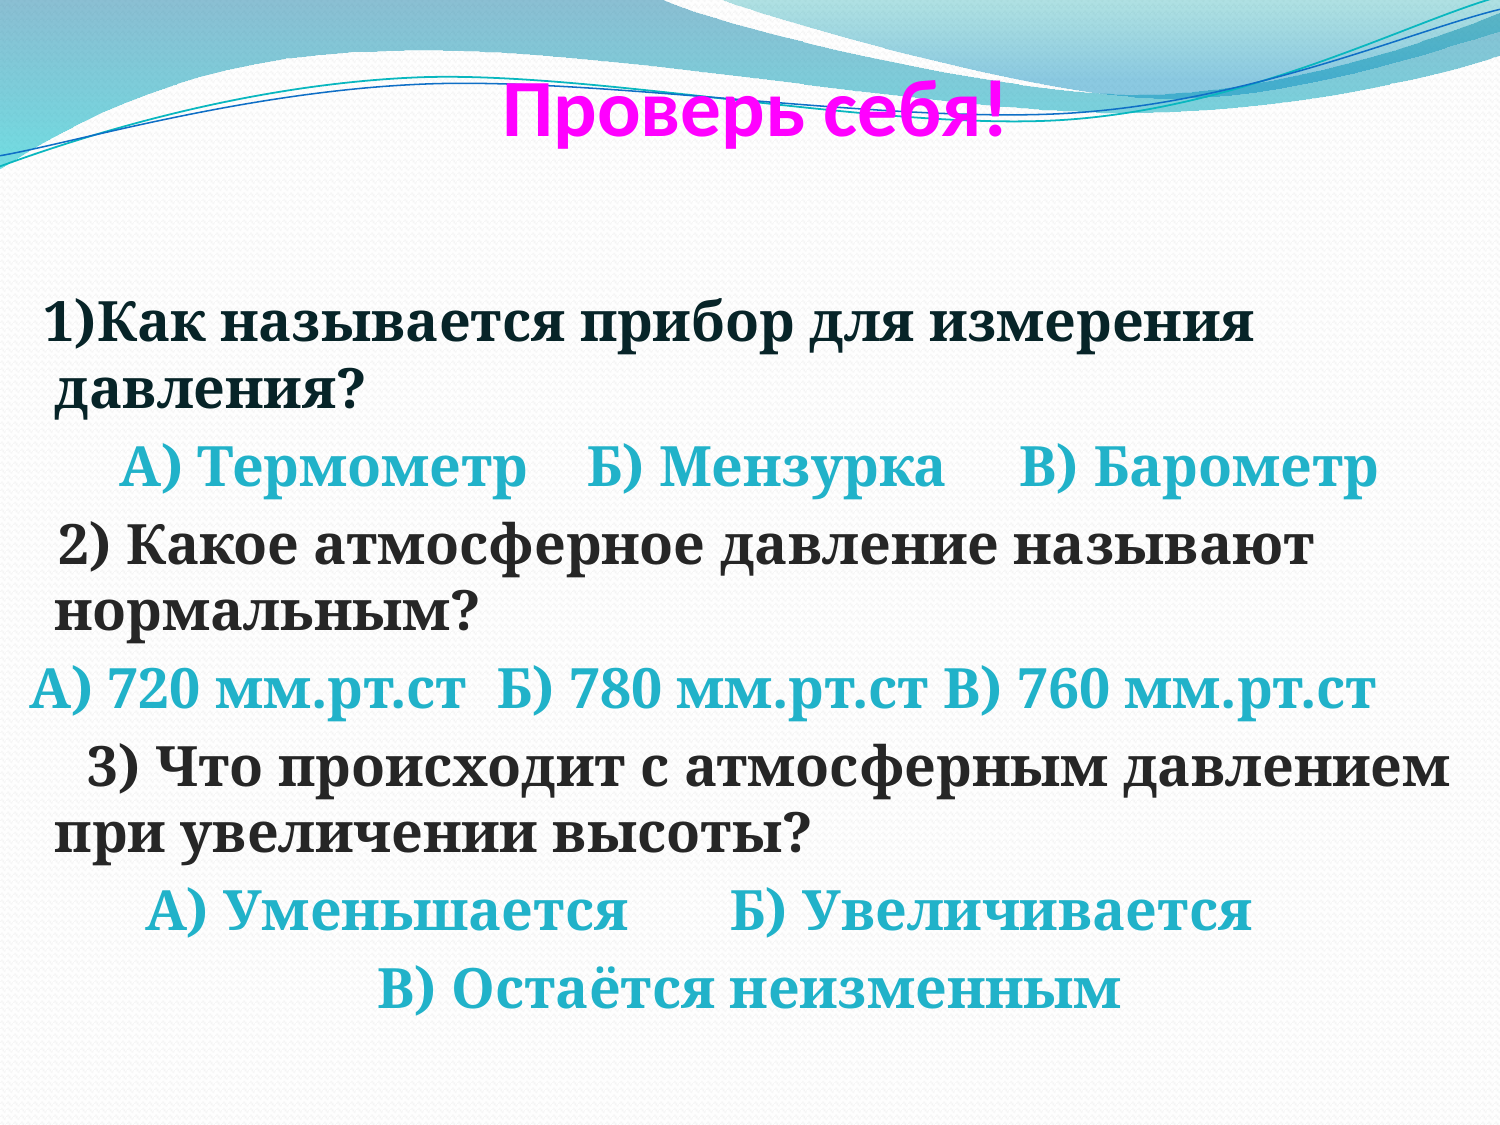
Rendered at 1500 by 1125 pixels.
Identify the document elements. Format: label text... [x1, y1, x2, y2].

title Проверь себя! [53, 0, 1459, 153]
list 1)Как называется прибор для измерения давления? А) Термометр Б) Мензурка В) Барометр 2) Какое атмосферное давление называют нормальным? А) 720 мм.рт.ст Б) 780 мм.рт.ст В) 760 мм.рт.ст 3) Что происходит с атмосферным давлением при увеличении высоты? А) Уменьшается Б) Увеличивается В) Остаётся неизменным [0, 278, 1500, 1083]
text_box [114, 621, 145, 707]
